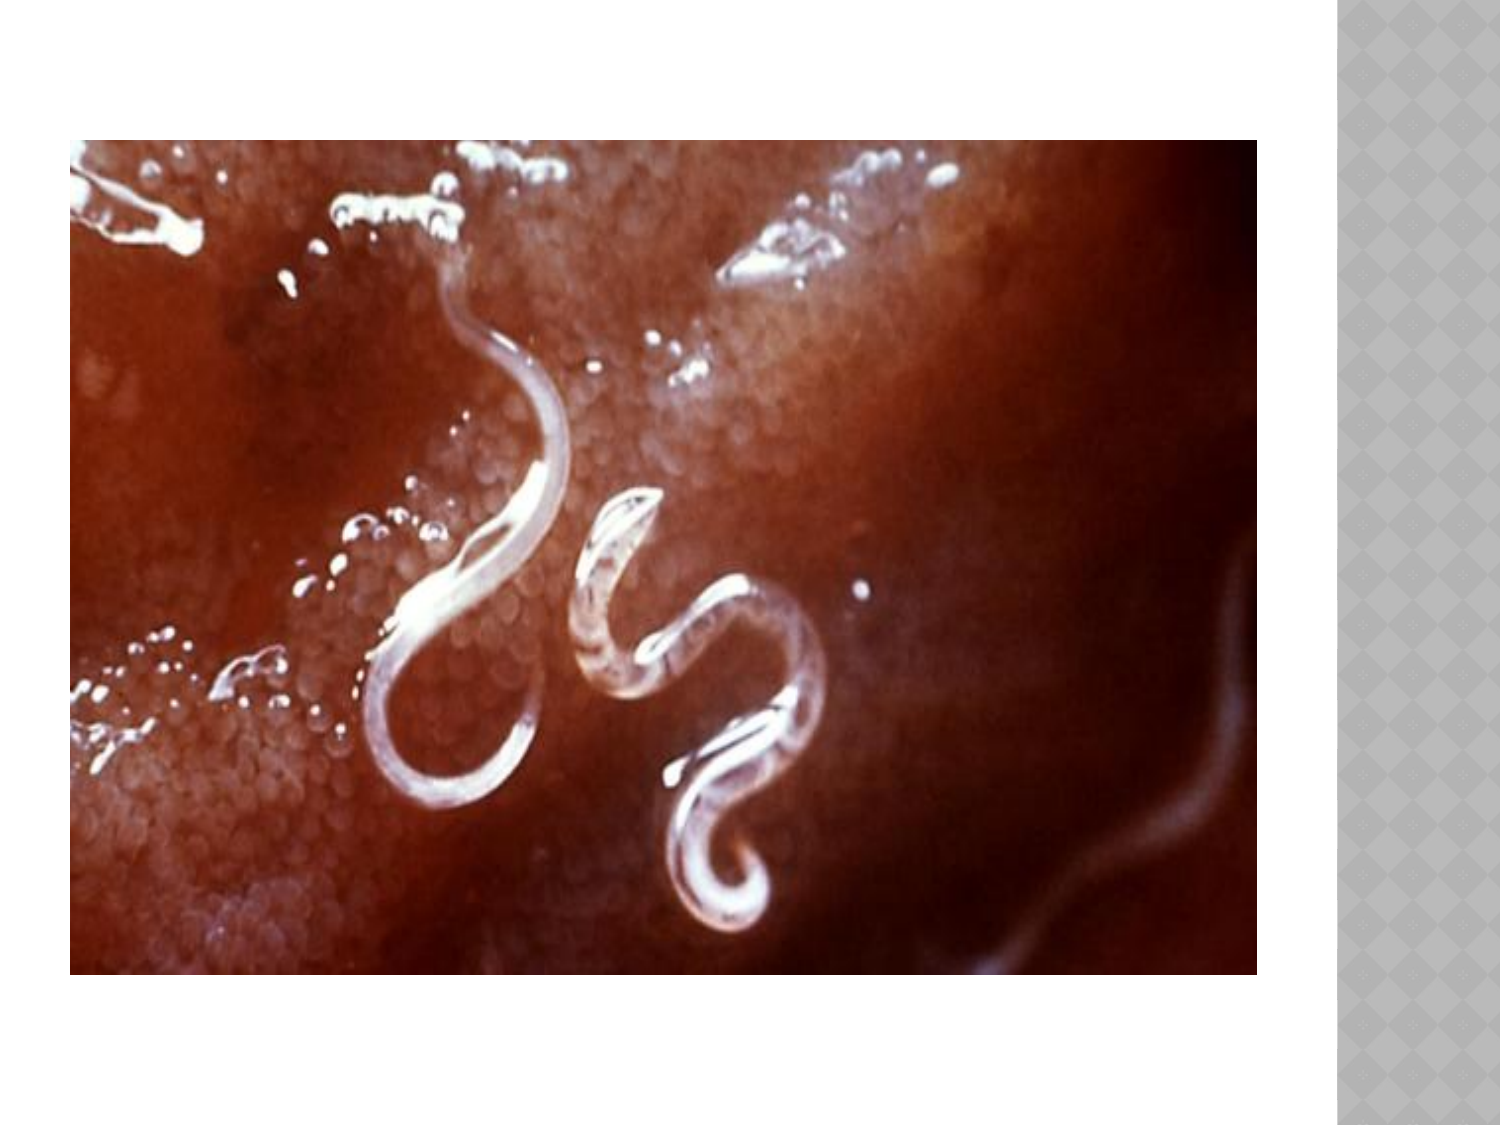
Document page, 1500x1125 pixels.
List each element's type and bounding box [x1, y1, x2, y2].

list [69, 140, 1257, 976]
